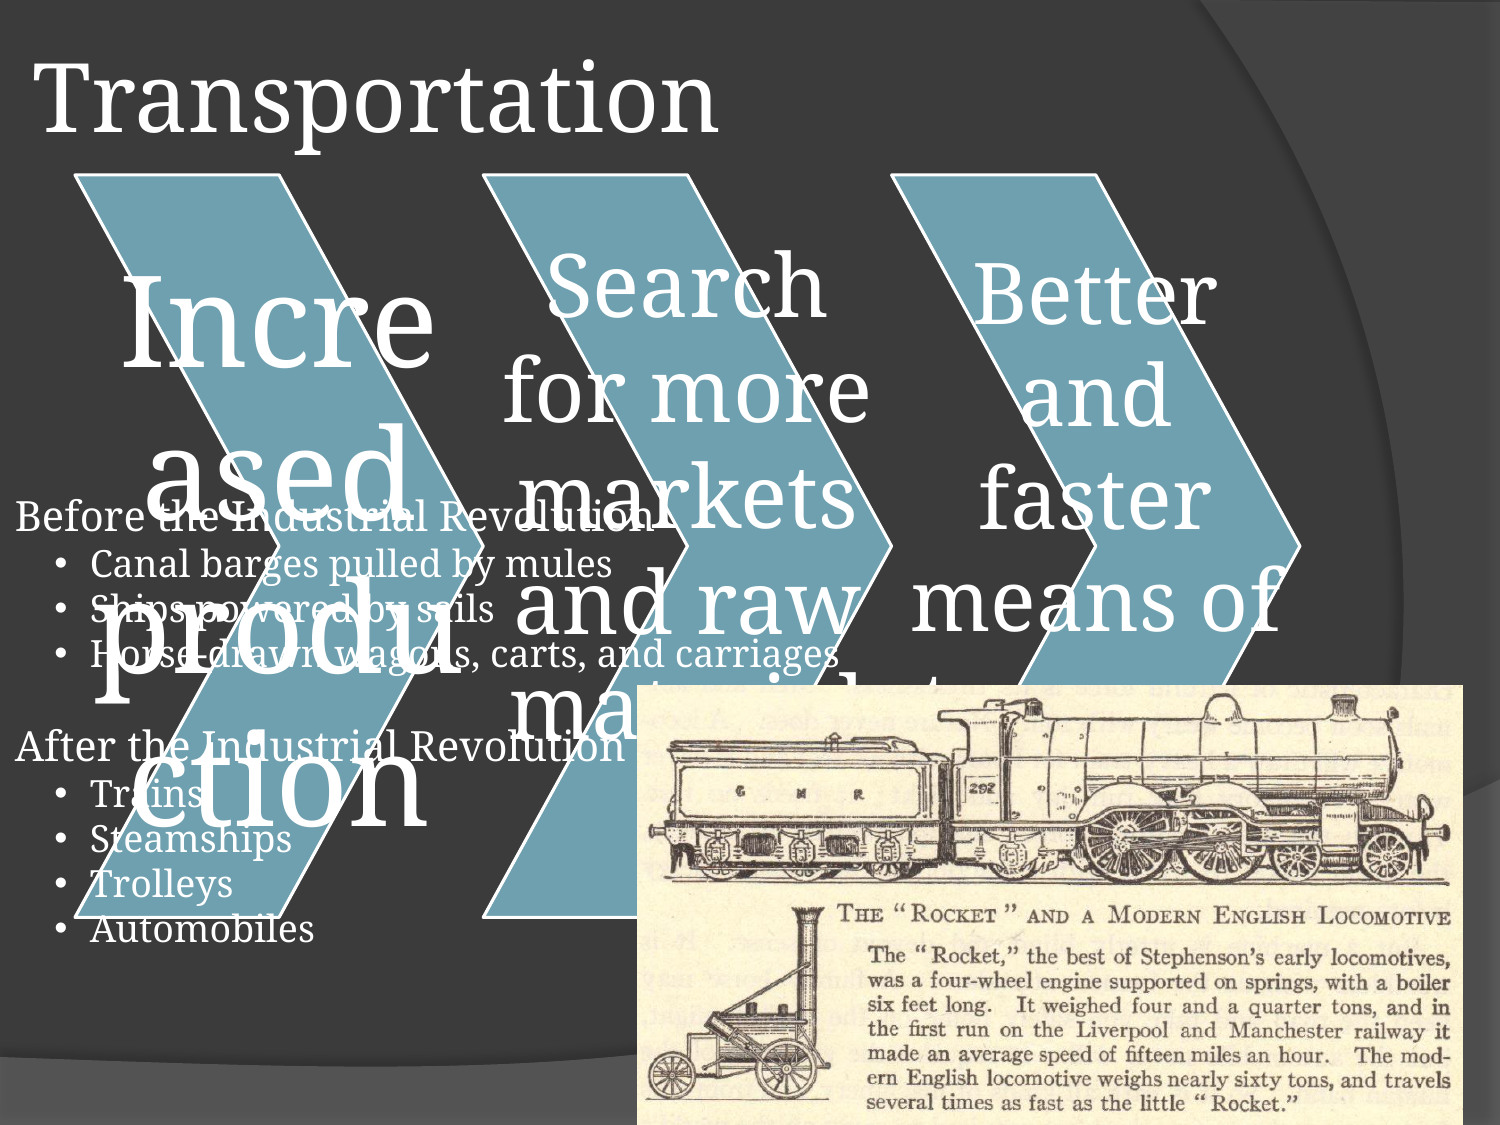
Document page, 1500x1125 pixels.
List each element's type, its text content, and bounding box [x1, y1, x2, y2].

text_box Before the Industrial Revolution Canal barges pulled by mules Ships powered by sails Horse-drawn wagons, carts, and carriages After the Industrial Revolution Trains Steamships Trolleys Automobiles [0, 437, 629, 958]
title Transportation [24, 0, 1250, 188]
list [74, 174, 1301, 918]
picture [637, 685, 1463, 1125]
